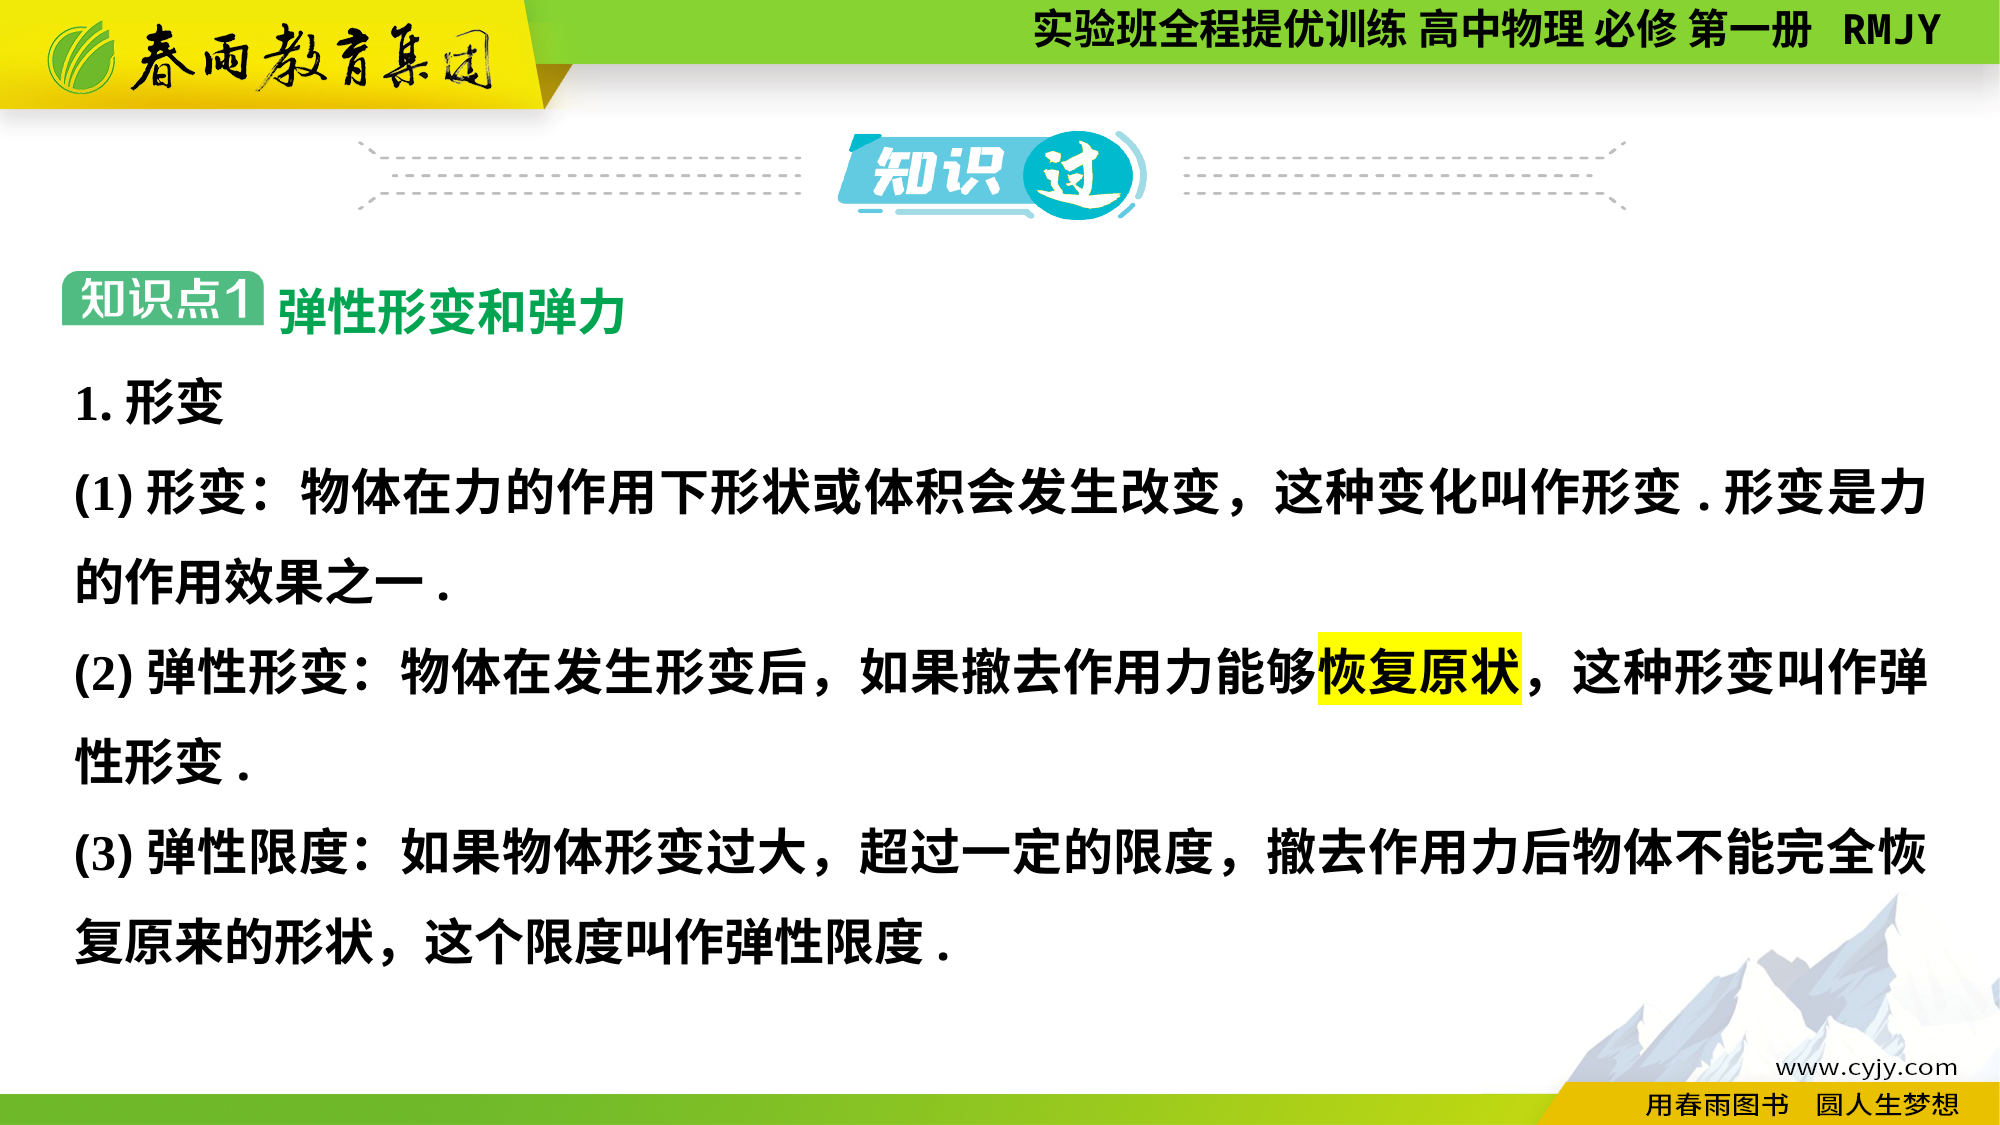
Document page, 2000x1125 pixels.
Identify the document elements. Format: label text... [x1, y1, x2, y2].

list 弹性形变和弹力 1.形变 (1)形变：物体在力的作用下形状或体积会发生改变，这种变化叫作形变.形变是力的作用效果之一. (2)弹性形变：物体在发生形变后，如果撤去作用力能够恢复原状，这种形变叫作弹性形变. (3)弹性限度：如果物体形变过大，超过一定的限度，撤去作用力后物体不能完全恢复原来的形状，这个限度叫作弹性限度. [59, 242, 1944, 974]
picture [0, 0, 2000, 1125]
